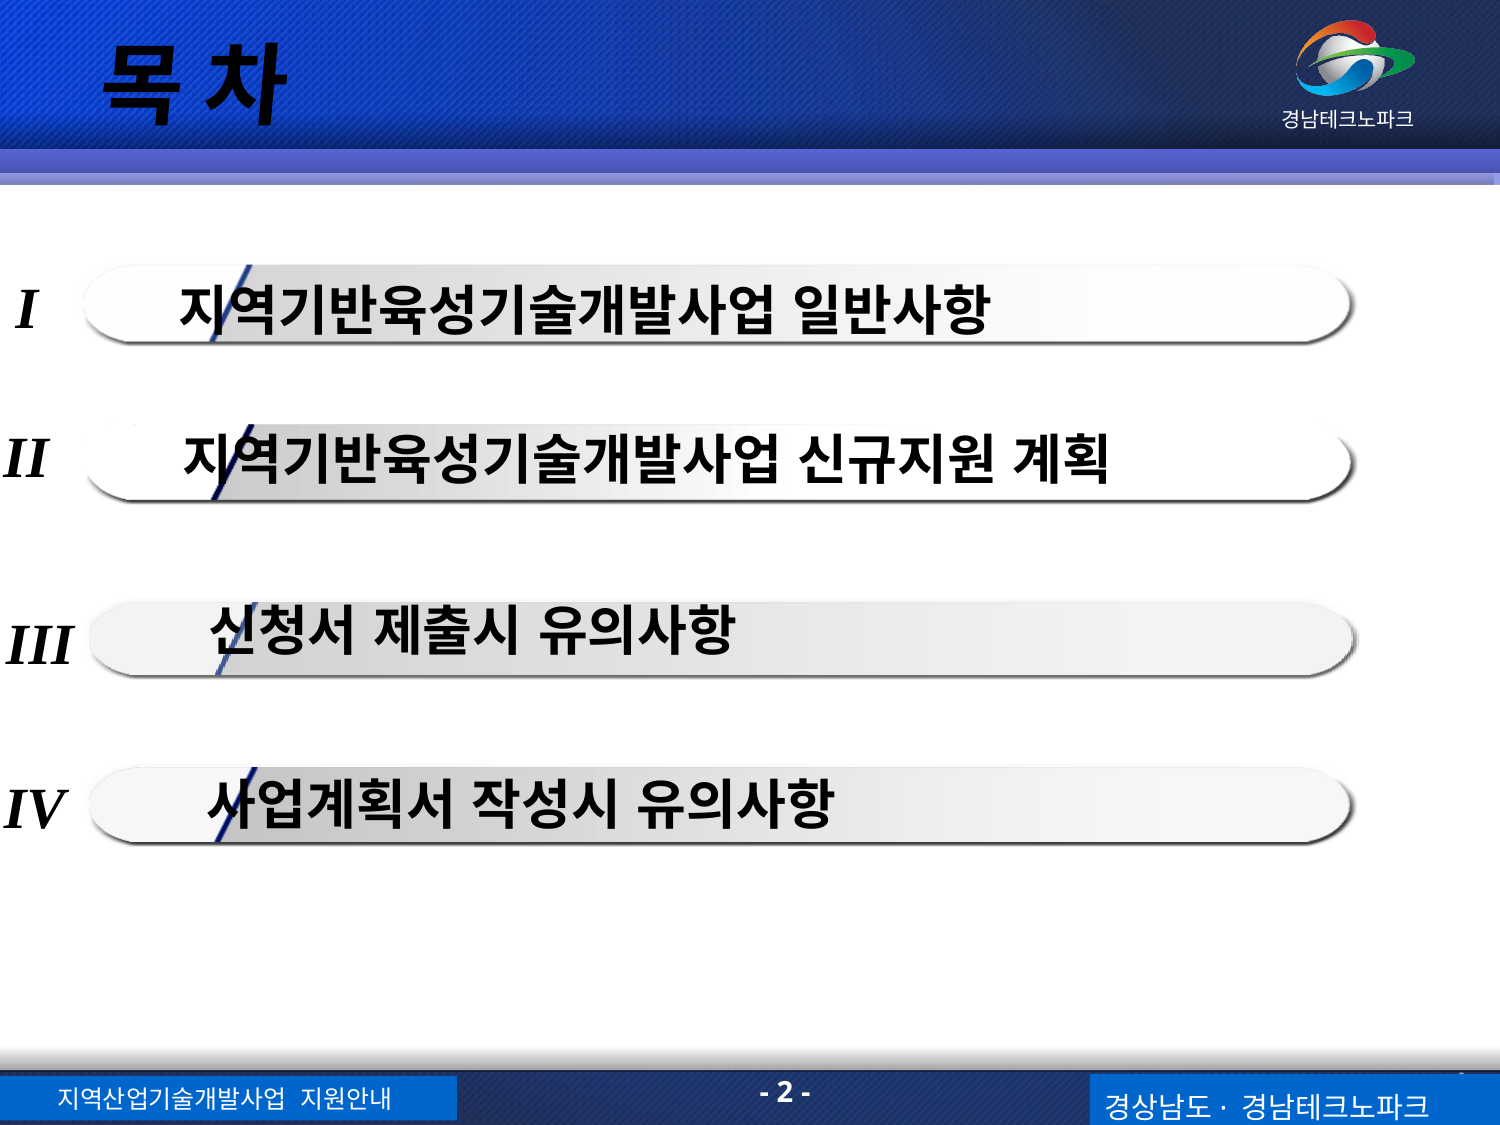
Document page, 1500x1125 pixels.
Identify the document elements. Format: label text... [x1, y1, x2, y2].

text_box IV [3, 770, 71, 841]
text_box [72, 406, 1367, 514]
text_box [70, 245, 1365, 357]
text_box II [3, 418, 67, 489]
picture [0, 1071, 1500, 1125]
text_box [76, 748, 1365, 856]
text_box III [5, 606, 71, 677]
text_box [76, 583, 1368, 688]
text_box I [15, 270, 65, 341]
picture [0, 0, 1500, 148]
